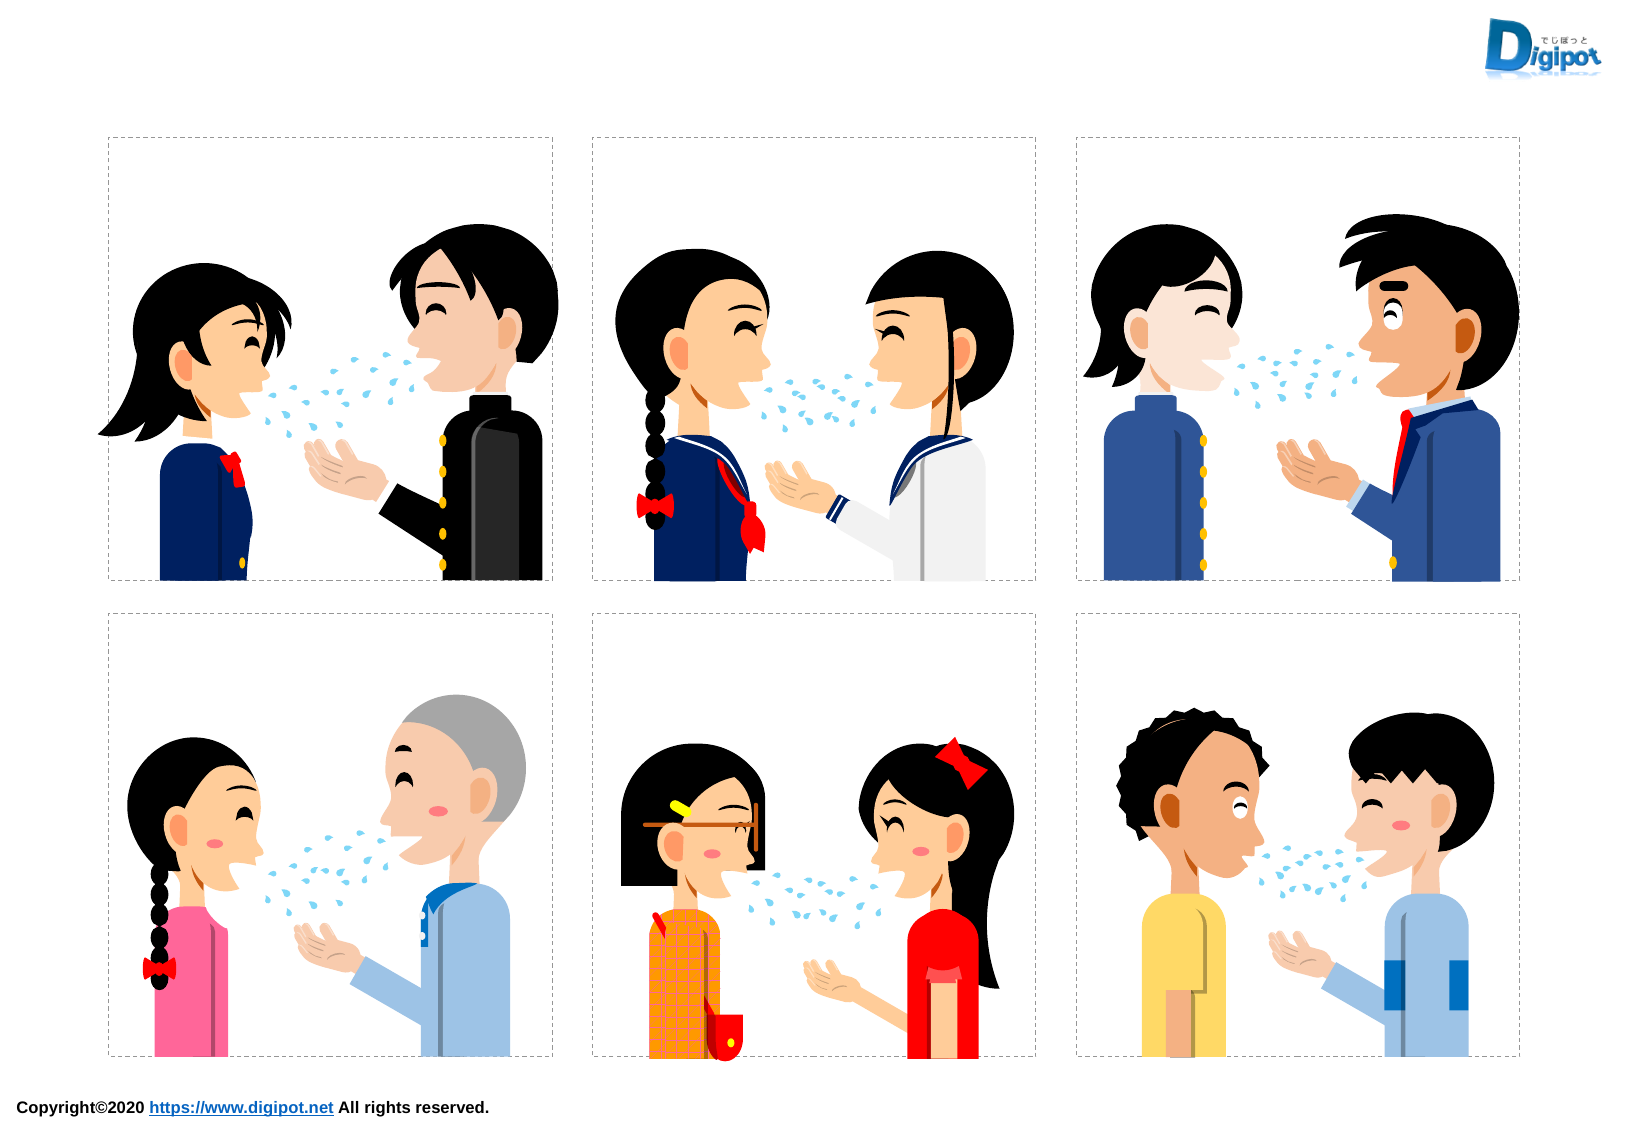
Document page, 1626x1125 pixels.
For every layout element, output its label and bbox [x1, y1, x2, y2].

text_box [97, 214, 558, 581]
picture [1485, 18, 1602, 82]
text_box [622, 231, 1015, 582]
text_box [127, 694, 526, 1057]
text_box [1103, 711, 1495, 1058]
text_box [621, 738, 1015, 1062]
text_box [1090, 215, 1519, 582]
